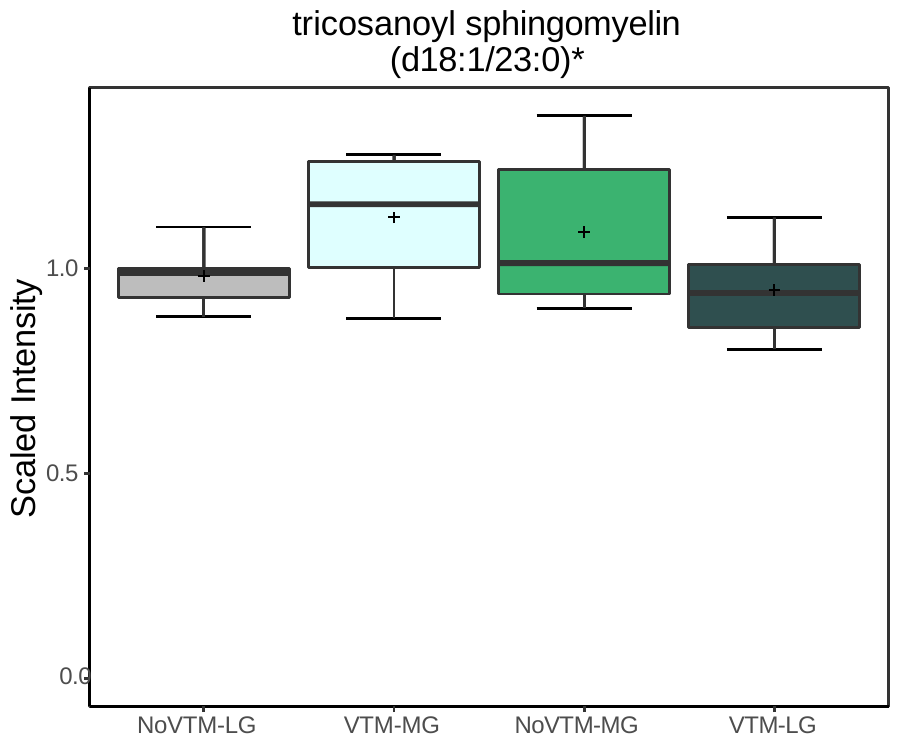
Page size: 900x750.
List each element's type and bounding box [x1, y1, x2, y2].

text_box [1, 250, 82, 521]
title [130, 0, 770, 86]
footer [57, 661, 95, 750]
text_box [83, 86, 891, 738]
slide_number [134, 713, 263, 750]
